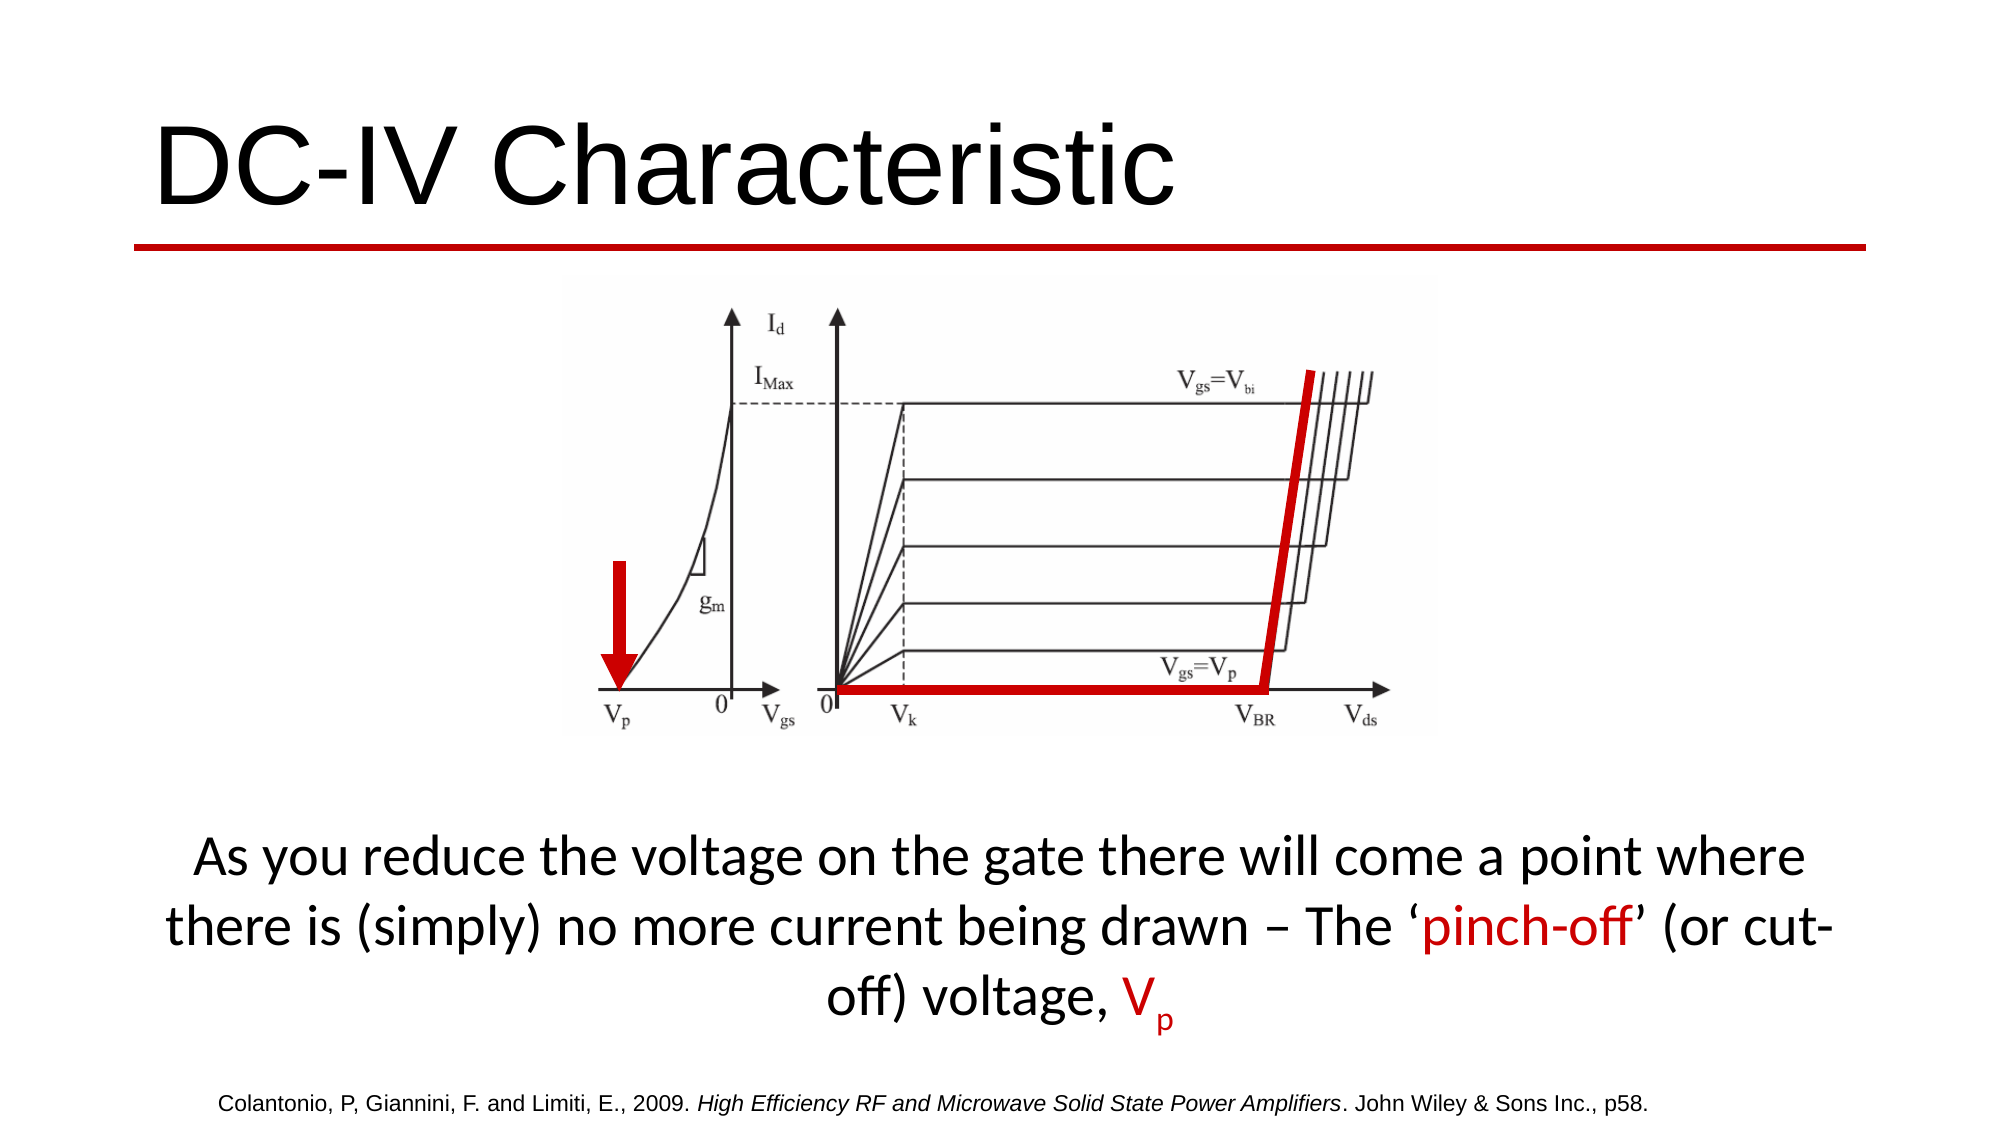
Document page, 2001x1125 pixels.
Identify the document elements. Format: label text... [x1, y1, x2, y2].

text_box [1262, 370, 1311, 694]
text_box Colantonio, P, Giannini, F. and Limiti, E., 2009. High Efficiency RF and Microwave Solid State Power Amplifiers. John Wiley & Sons Inc., p58. [203, 1080, 2000, 1123]
picture [562, 275, 1438, 736]
title DC-IV Characteristic [137, 59, 1863, 278]
text_box As you reduce the voltage on the gate there will come a point where there is (simply) no more current being drawn – The ‘pinch-off’ (or cut-off) voltage, Vp [137, 810, 1863, 1045]
